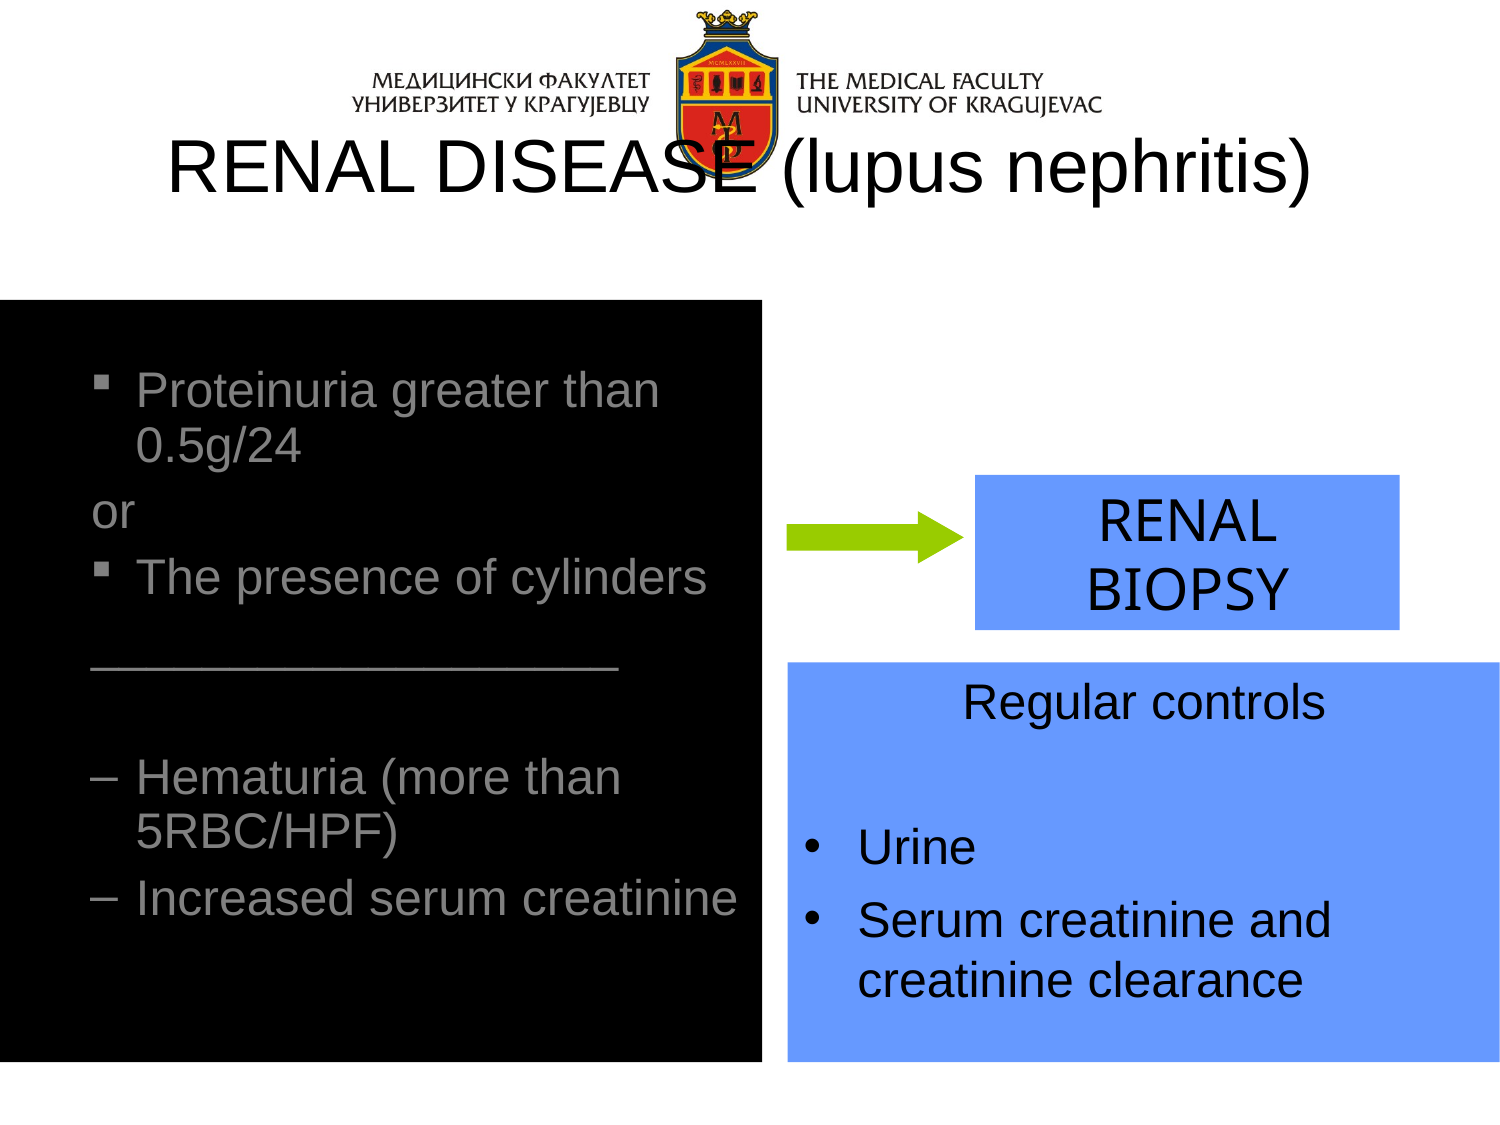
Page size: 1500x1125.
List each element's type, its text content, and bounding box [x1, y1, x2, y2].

text_box RENAL DISEASE (lupus nephritis) [0, 99, 1482, 225]
picture [328, 0, 1125, 99]
text_box [787, 512, 963, 563]
text_box Proteinuria greater than 0.5g/24 or The presence of cylinders ___________________ Hematuria (more than 5RBC/HPF) Increased serum creatinine [0, 299, 763, 1063]
text_box RENAL BIOPSY [975, 474, 1400, 631]
text_box Regular controls Urine Serum creatinine and creatinine clearance [787, 662, 1500, 1063]
